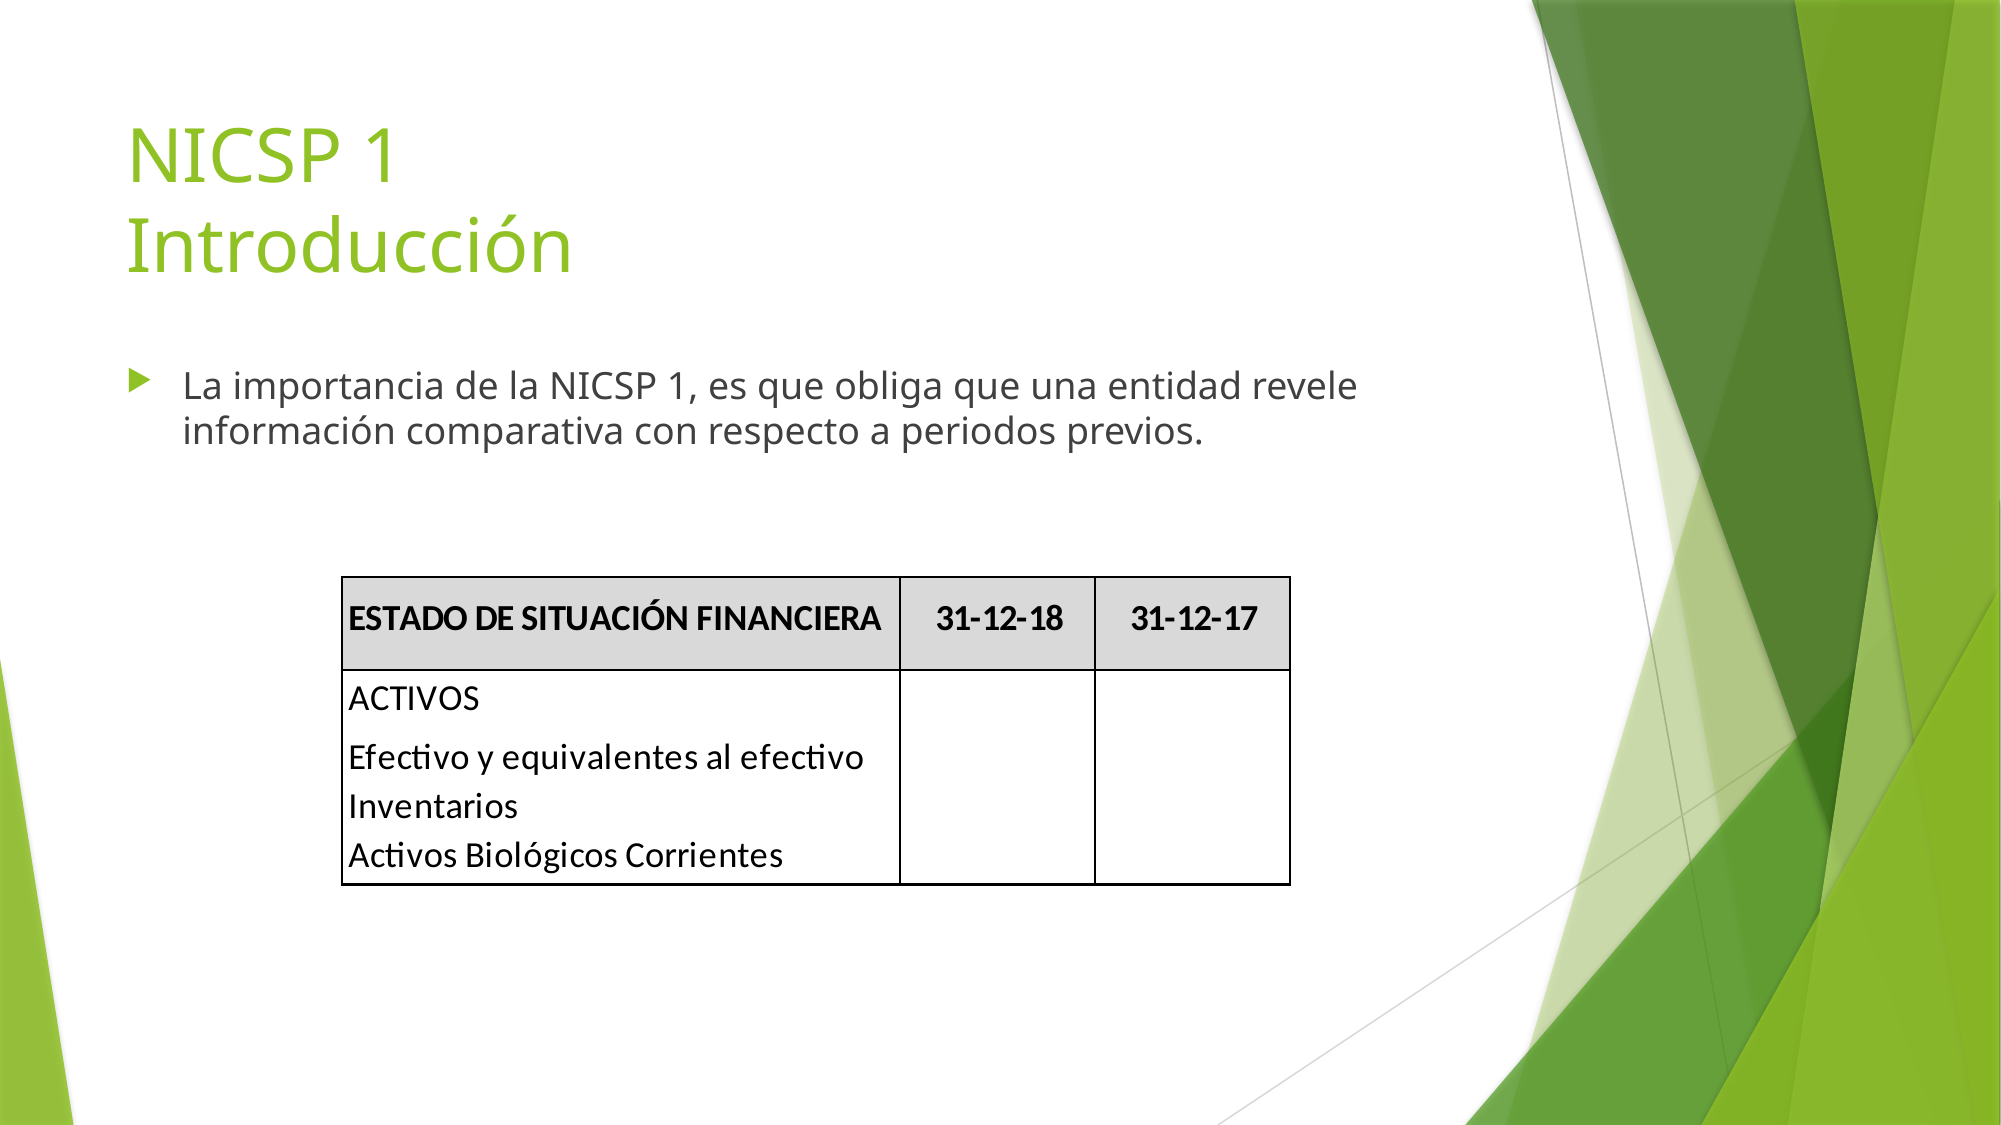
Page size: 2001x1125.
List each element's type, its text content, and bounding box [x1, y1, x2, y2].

list La importancia de la NICSP 1, es que obliga que una entidad revele información comparativa con respecto a periodos previos. [111, 354, 1522, 992]
title NICSP 1 Introducción [111, 99, 1522, 317]
picture [145, 526, 1487, 936]
